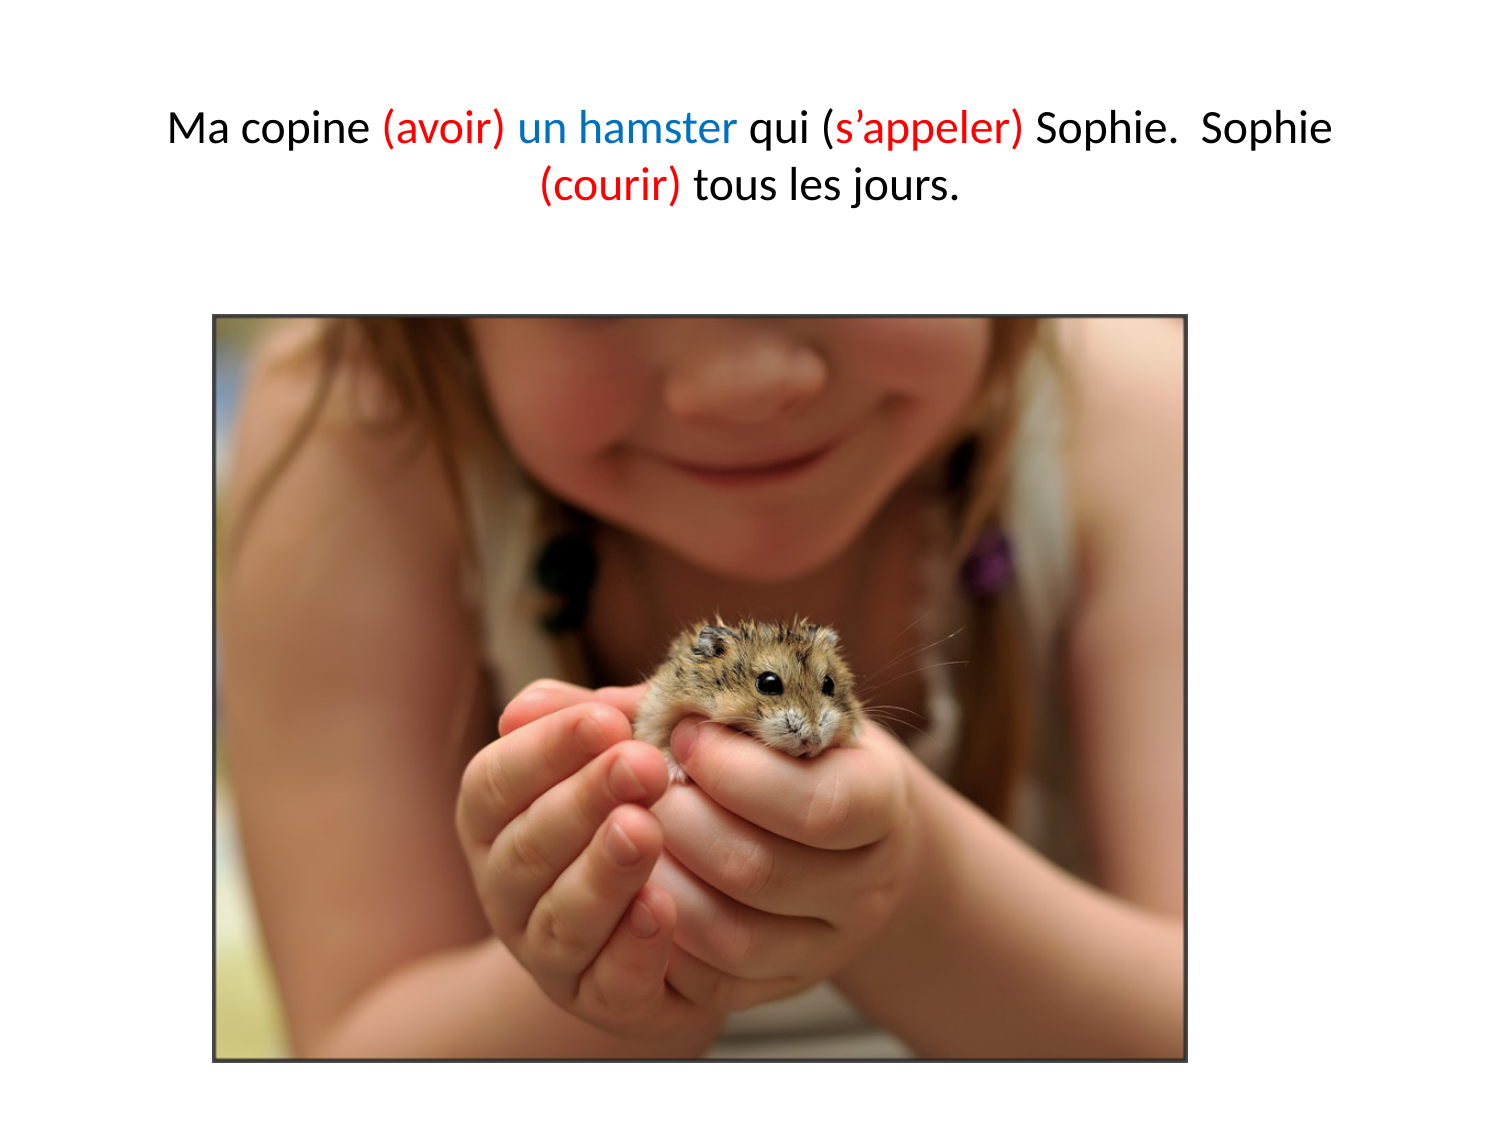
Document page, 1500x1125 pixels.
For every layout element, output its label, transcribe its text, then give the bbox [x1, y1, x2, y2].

picture [212, 314, 1188, 1063]
title Ma copine (avoir) un hamster qui (s’appeler) Sophie. Sophie (courir) tous les jours. [75, 87, 1425, 275]
